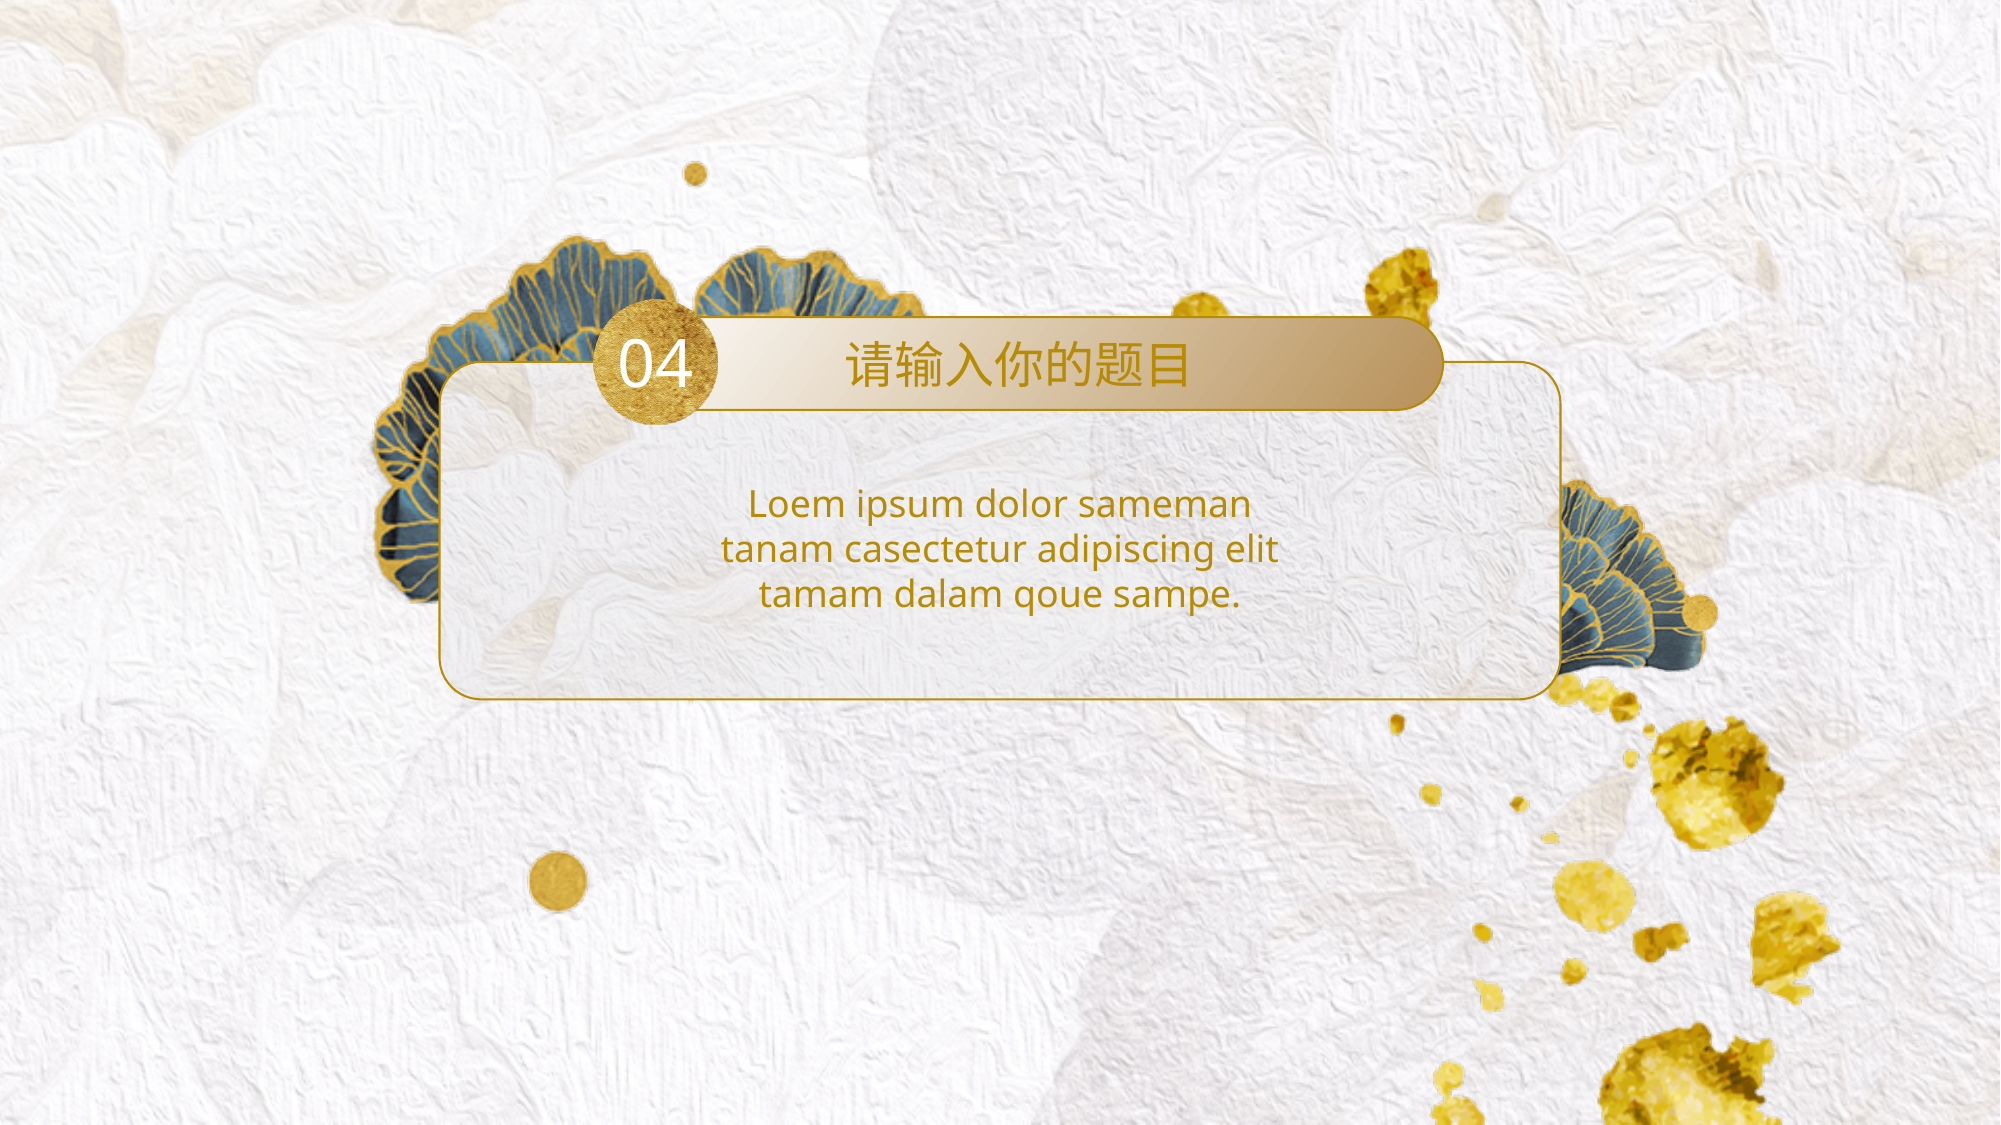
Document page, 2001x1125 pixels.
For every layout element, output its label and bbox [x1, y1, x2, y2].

text_box [593, 299, 1444, 425]
picture [0, 0, 2000, 1125]
text_box [439, 361, 1561, 700]
